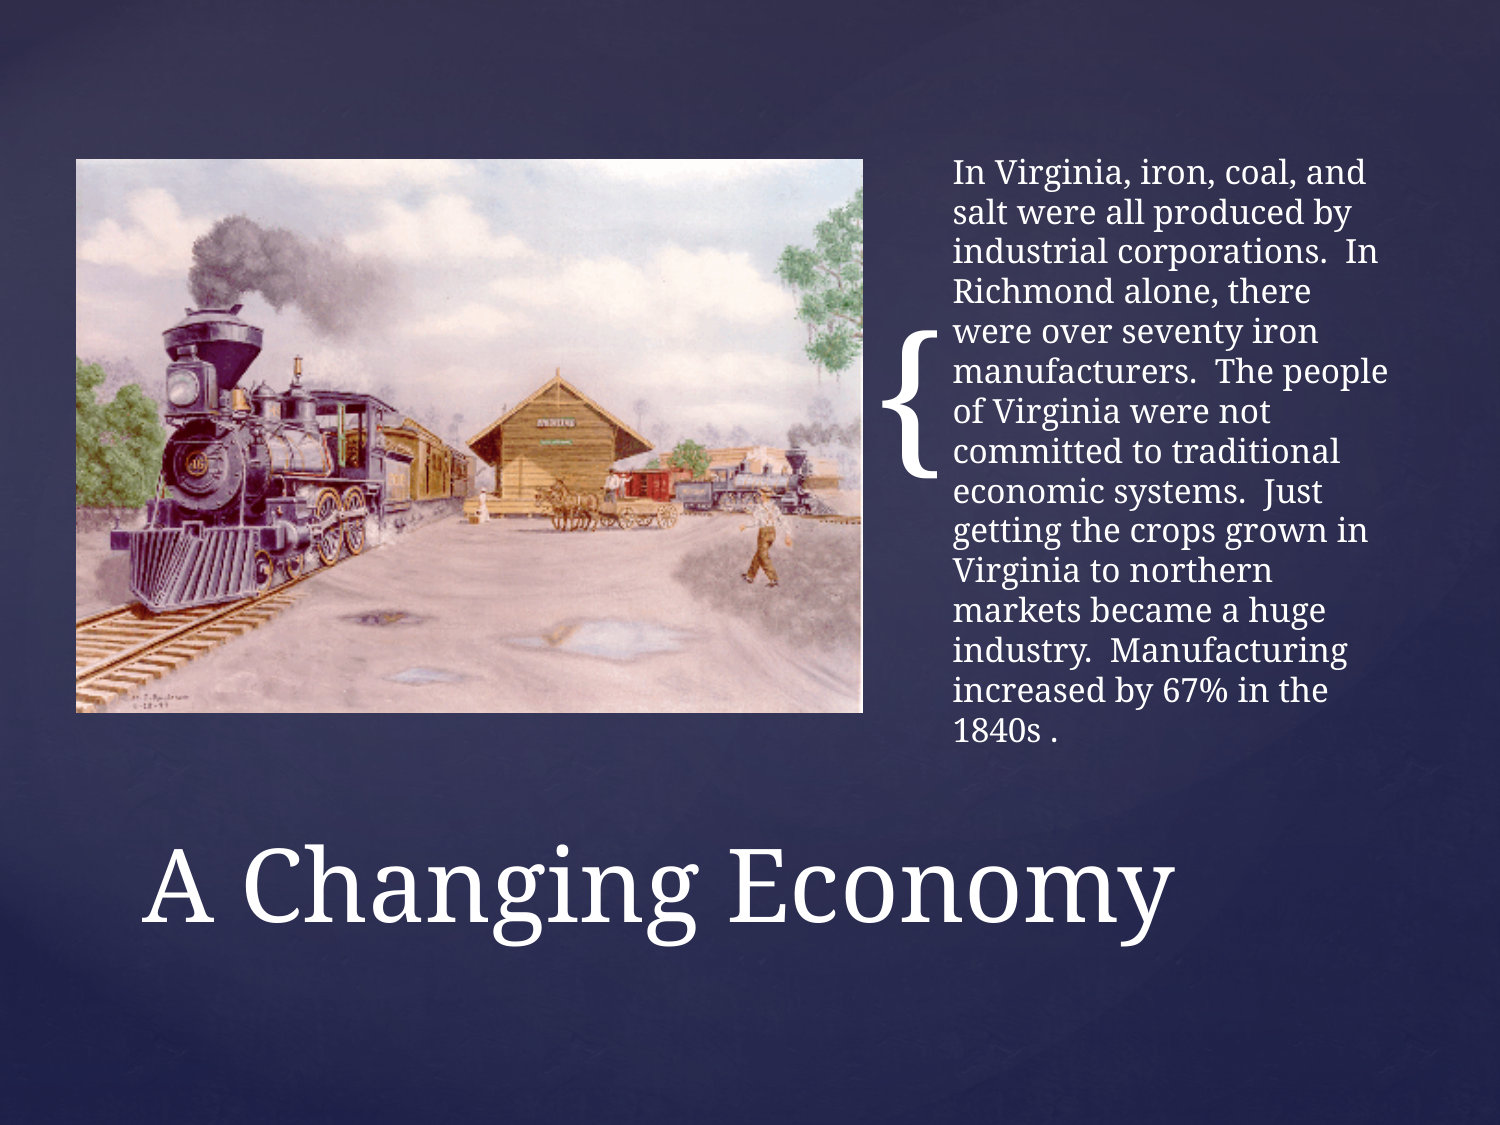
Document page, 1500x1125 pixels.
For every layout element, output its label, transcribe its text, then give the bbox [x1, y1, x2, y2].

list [76, 158, 863, 713]
list In Virginia, iron, coal, and salt were all produced by industrial corporations. In Richmond alone, there were over seventy iron manufacturers. The people of Virginia were not committed to traditional economic systems. Just getting the crops grown in Virginia to northern markets became a huge industry. Manufacturing increased by 67% in the 1840s . [937, 112, 1413, 788]
title A Changing Economy [127, 800, 1365, 950]
